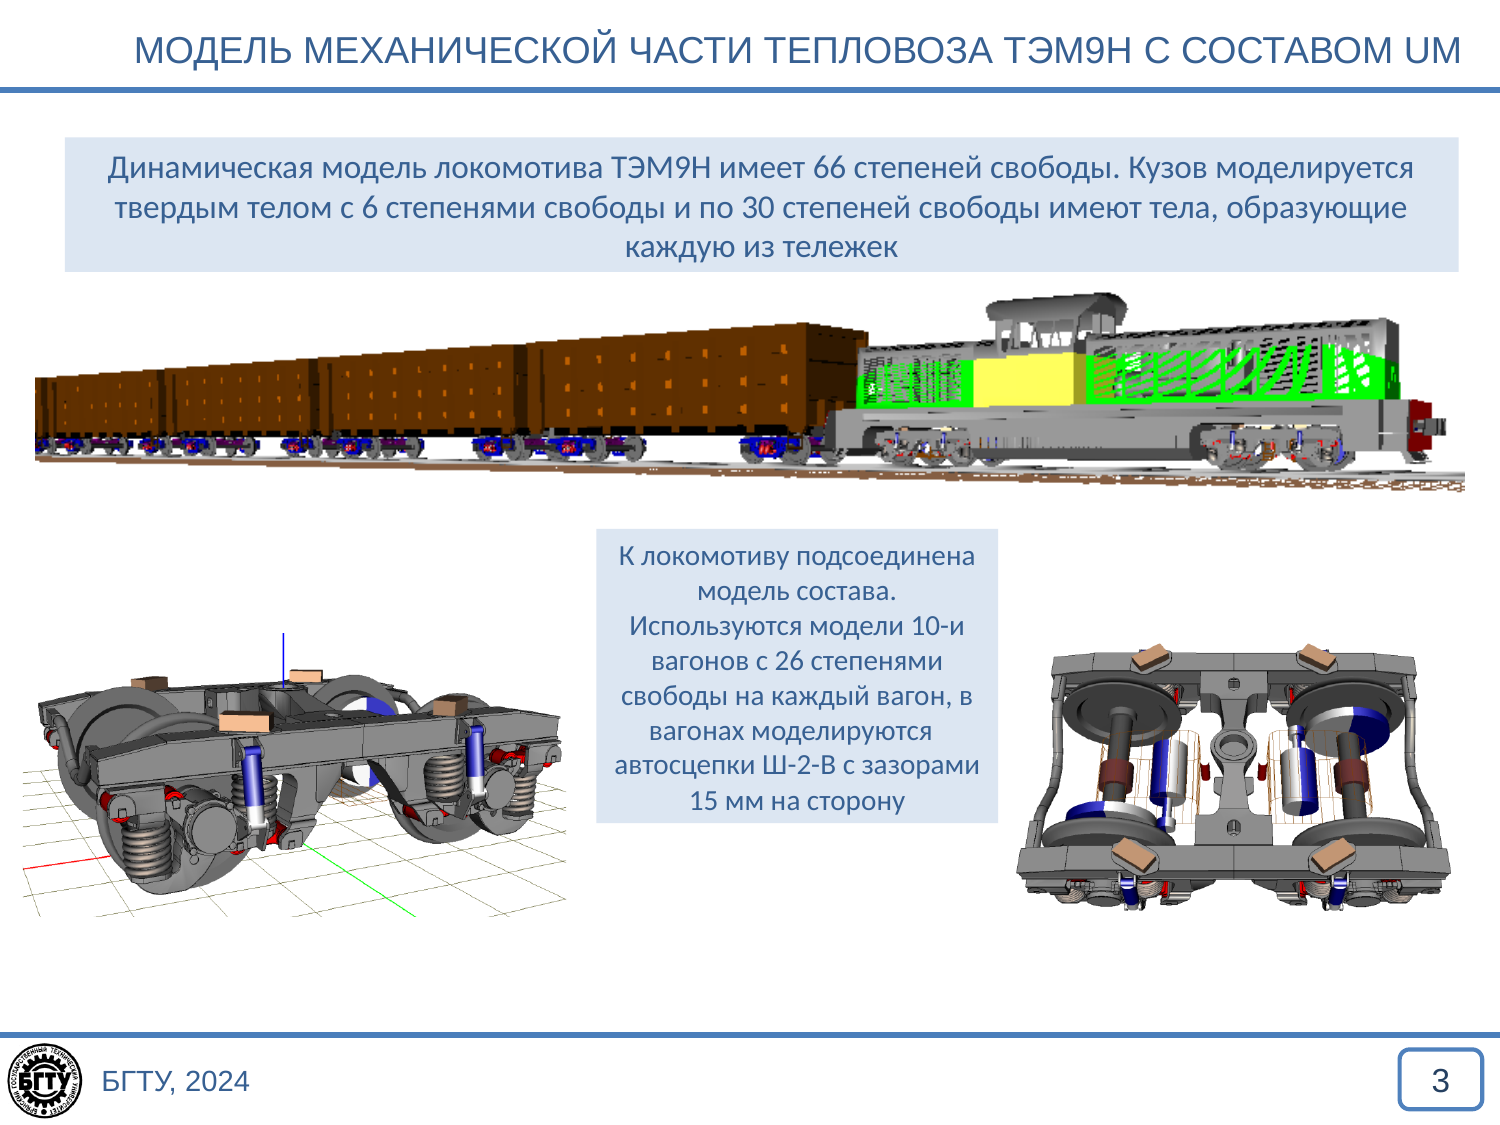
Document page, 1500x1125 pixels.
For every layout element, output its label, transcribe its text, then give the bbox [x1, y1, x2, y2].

text_box Динамическая модель локомотива ТЭМ9Н имеет 66 степеней свободы. Кузов моделируется твердым телом с 6 степенями свободы и по 30 степеней свободы имеют тела, образующие каждую из тележек [64, 137, 1459, 272]
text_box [0, 1034, 1500, 1119]
picture [35, 285, 1465, 516]
text_box К локомотиву подсоединена модель состава. Используются модели 10-и вагонов с 26 степенями свободы на каждый вагон, в вагонах моделируются автосцепки Ш-2-В с зазорами 15 мм на сторону [596, 528, 999, 824]
text_box МОДЕЛЬ МЕХАНИЧЕСКОЙ ЧАСТИ ТЕПЛОВОЗА ТЭМ9Н С СОСТАВОМ UM [118, 19, 1478, 79]
picture [22, 633, 567, 918]
picture [1009, 633, 1459, 918]
